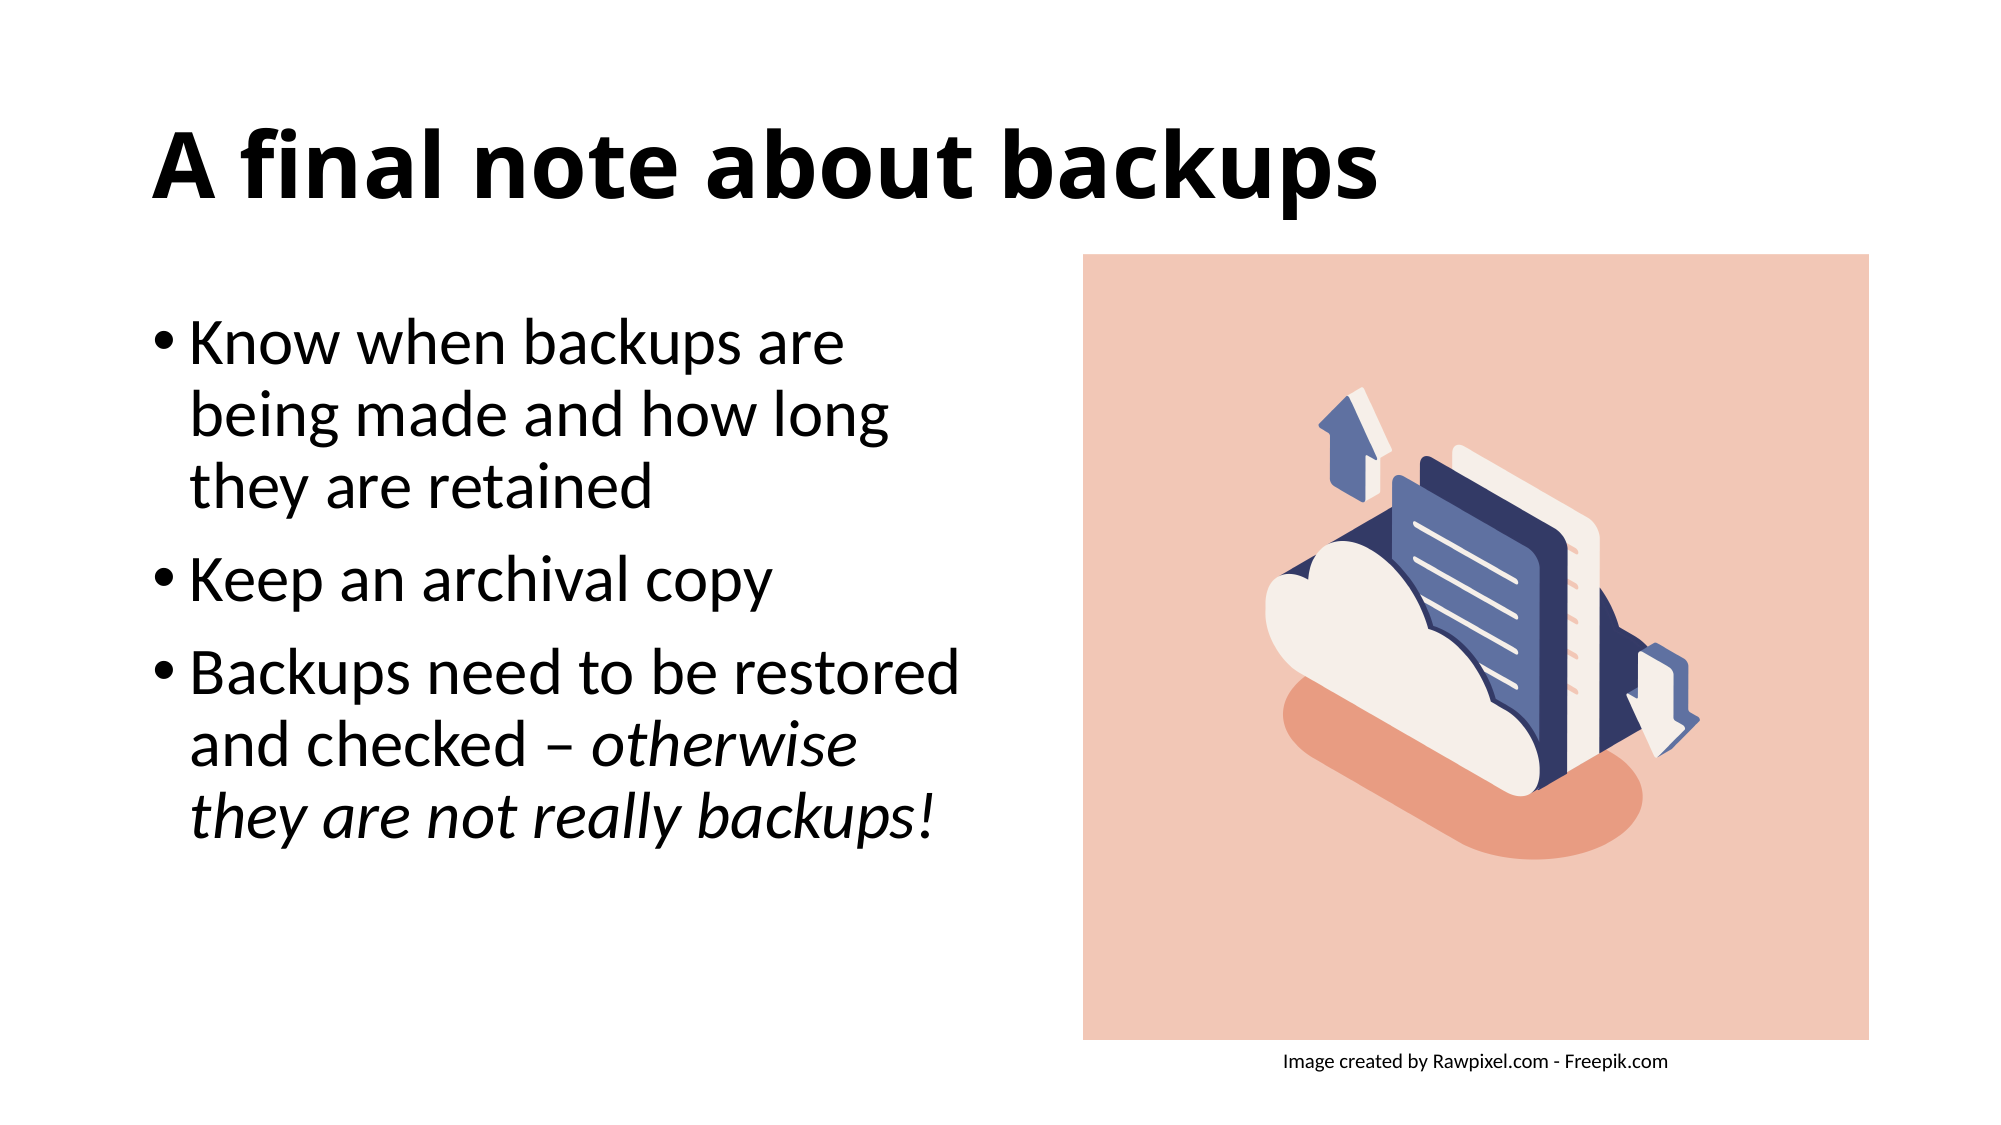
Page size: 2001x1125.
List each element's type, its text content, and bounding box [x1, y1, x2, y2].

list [1083, 254, 1869, 1040]
title A final note about backups [137, 59, 1863, 278]
list Know when backups are being made and how long they are retained Keep an archival copy Backups need to be restored and checked – otherwise they are not really backups! [137, 299, 988, 1014]
text_box Image created by Rawpixel.com - Freepik.com [1268, 1040, 1684, 1080]
